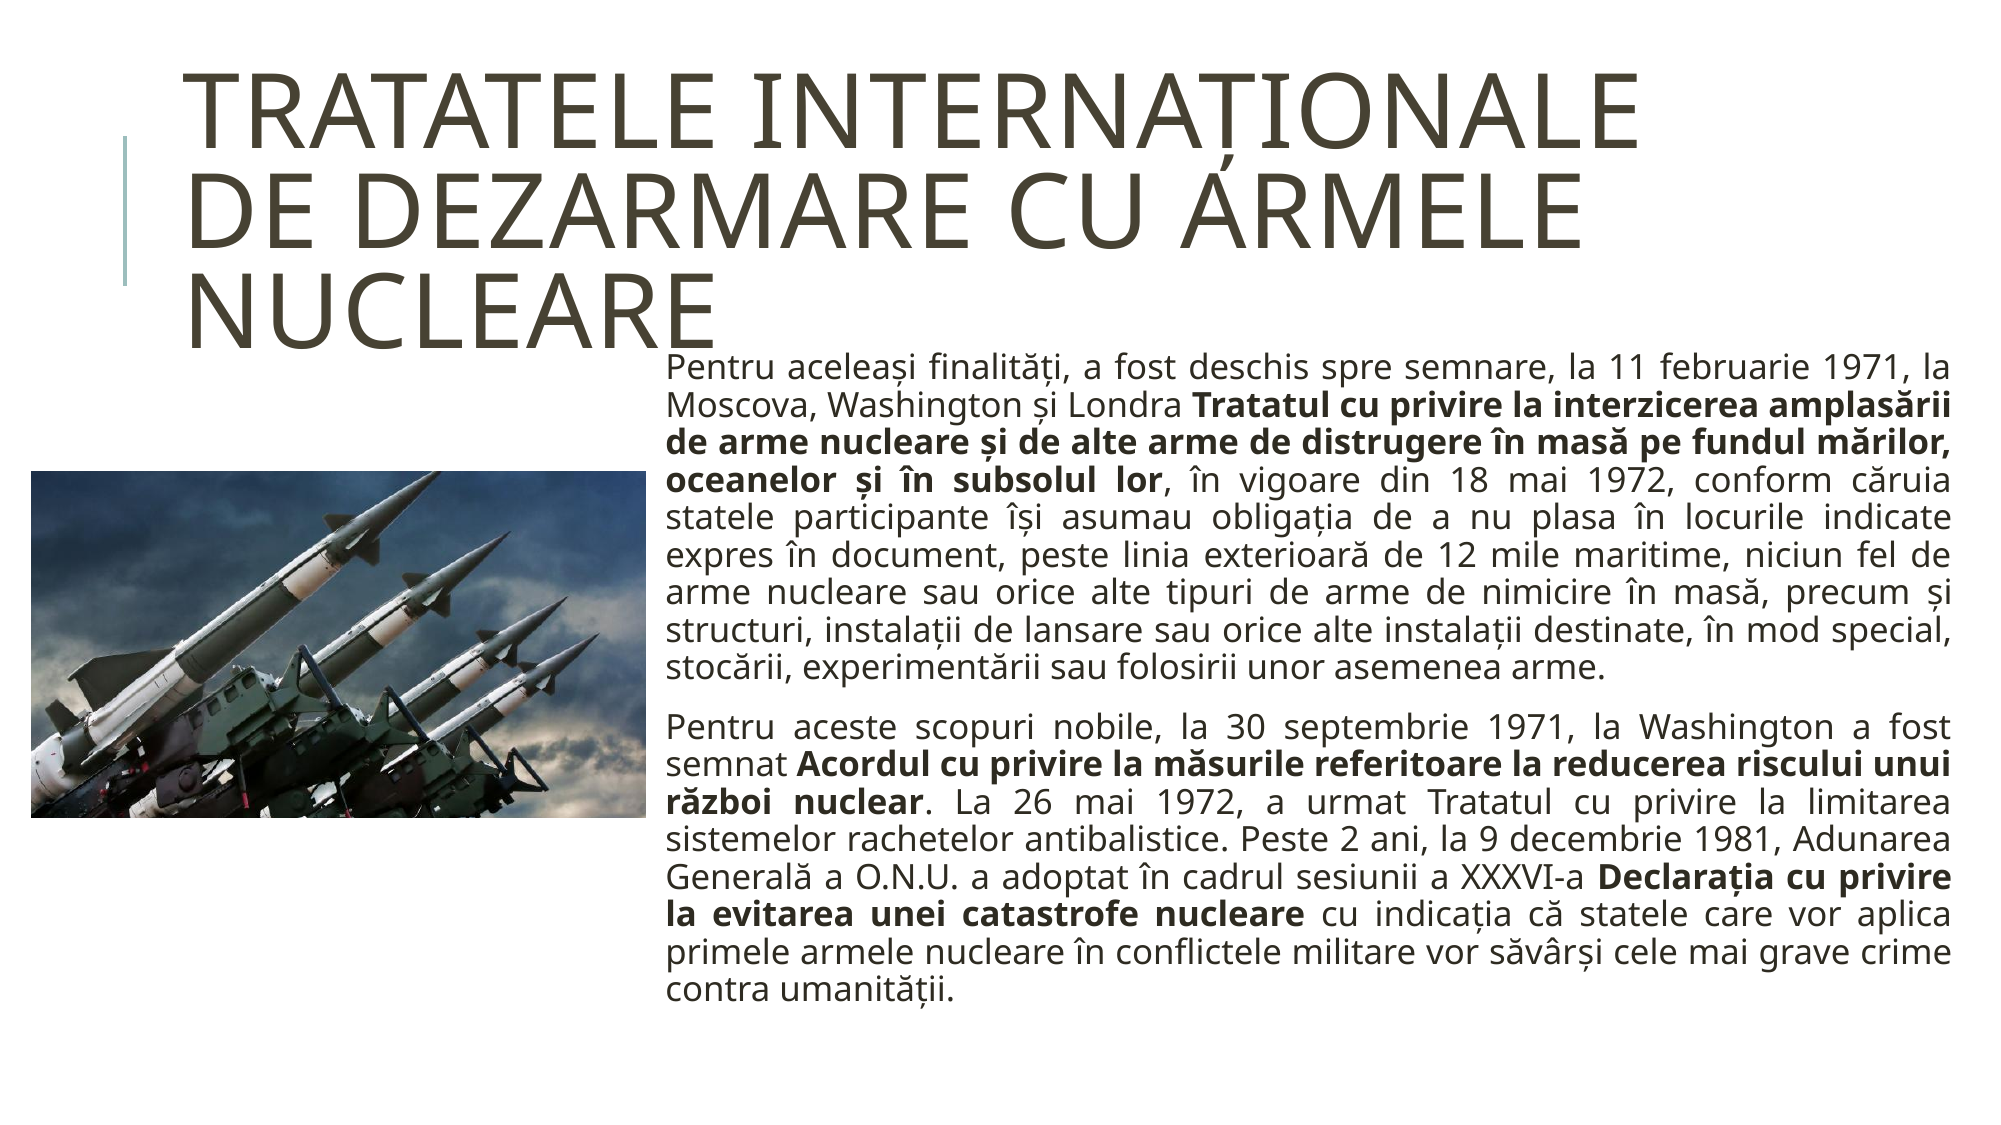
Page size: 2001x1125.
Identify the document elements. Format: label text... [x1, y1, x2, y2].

list Pentru aceleaşi finalităţi, a fost deschis spre semnare, la 11 februarie 1971, la Moscova, Washington şi Londra Tratatul cu privire la interzicerea amplasării de arme nucleare şi de alte arme de distrugere în masă pe fundul mărilor, oceanelor şi în subsolul lor, în vigoare din 18 mai 1972, conform căruia statele participante îşi asumau obligaţia de a nu plasa în locurile indicate expres în document, peste linia exterioară de 12 mile maritime, niciun fel de arme nucleare sau orice alte tipuri de arme de nimicire în masă, precum şi structuri, instalaţii de lansare sau orice alte instalaţii destinate, în mod special, stocării, experimentării sau folosirii unor asemenea arme. Pentru aceste scopuri nobile, la 30 septembrie 1971, la Washington a fost semnat Acordul cu privire la măsurile referitoare la reducerea riscului unui război nuclear. La 26 mai 1972, a urmat Tratatul cu privire la limitarea sistemelor rachetelor antibalistice. Peste 2 ani, la 9 decembrie 1981, Adunarea Generală a O.N.U. a adoptat în cadrul sesiunii a XXXVI-a Declaraţia cu privire la evitarea unei catastrofe nucleare cu indicaţia că statele care vor aplica primele armele nucleare în conflictele militare vor săvârşi cele mai grave crime contra umanităţii. [645, 341, 1960, 1060]
title Tratatele internaționale de dezarmare cu armele nucleare [168, 96, 1763, 342]
picture [30, 471, 646, 818]
